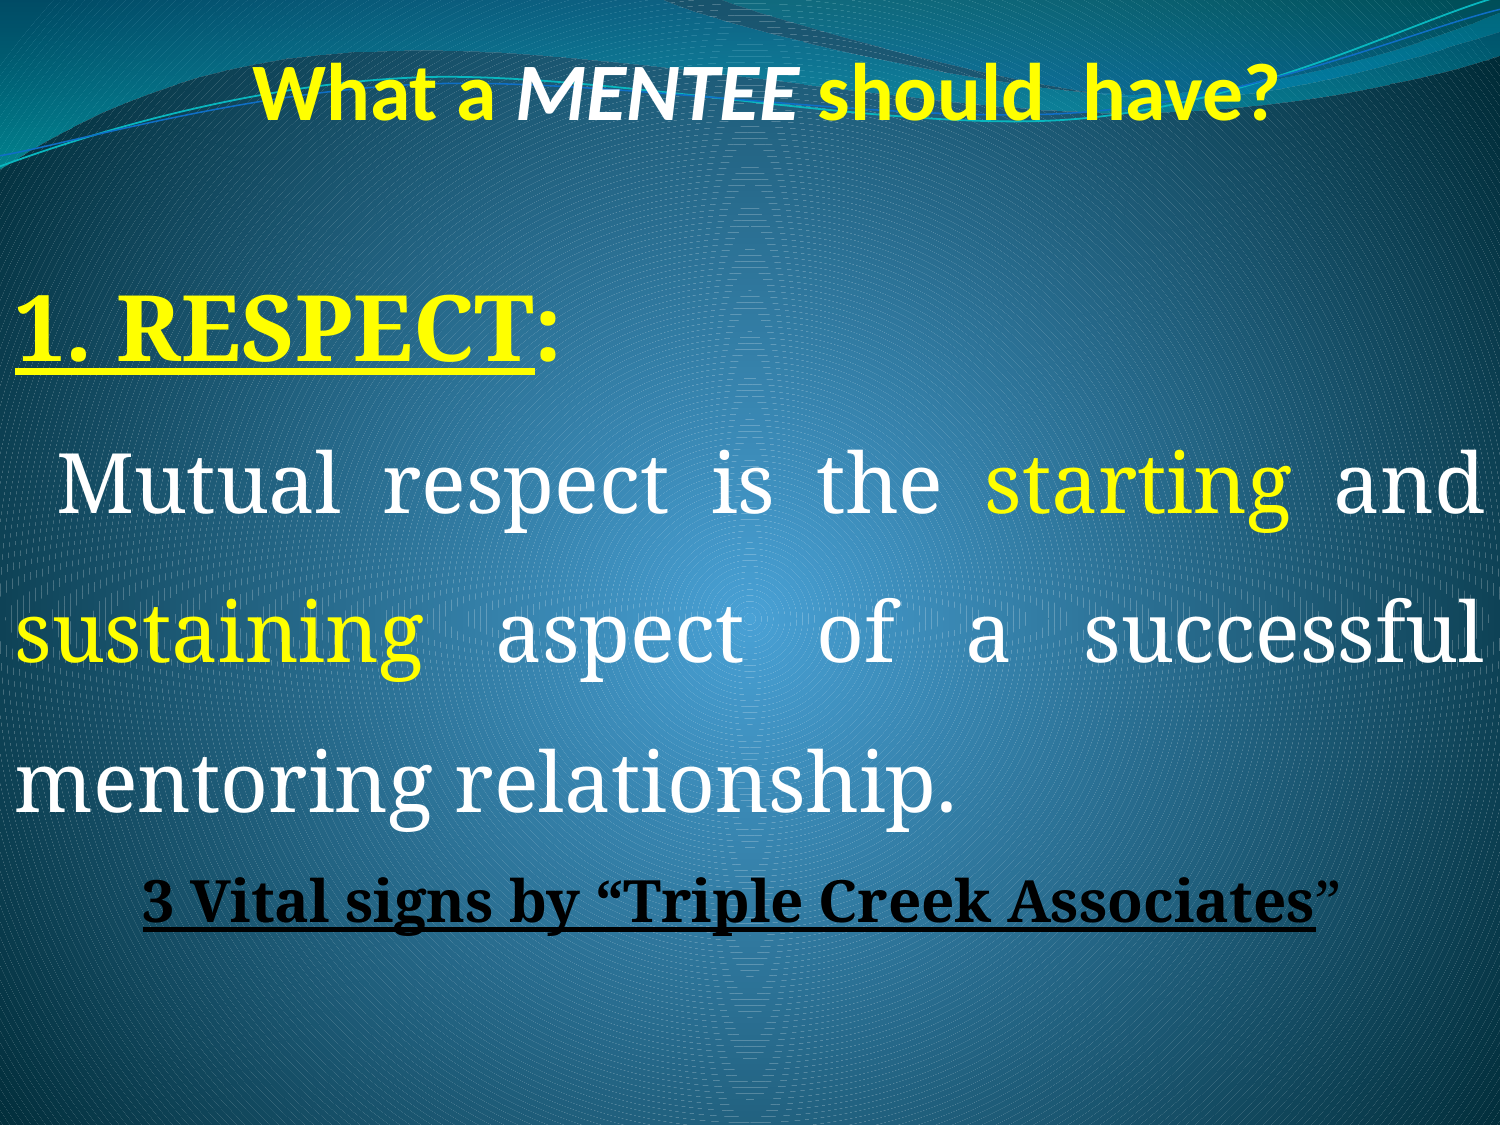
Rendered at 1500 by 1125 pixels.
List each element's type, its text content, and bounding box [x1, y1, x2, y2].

title What a MENTEE should have? [37, 37, 1500, 225]
text_box 1. RESPECT: Mutual respect is the starting and sustaining aspect of a successful mentoring relationship. 3 Vital signs by “Triple Creek Associates” [0, 262, 1500, 1125]
